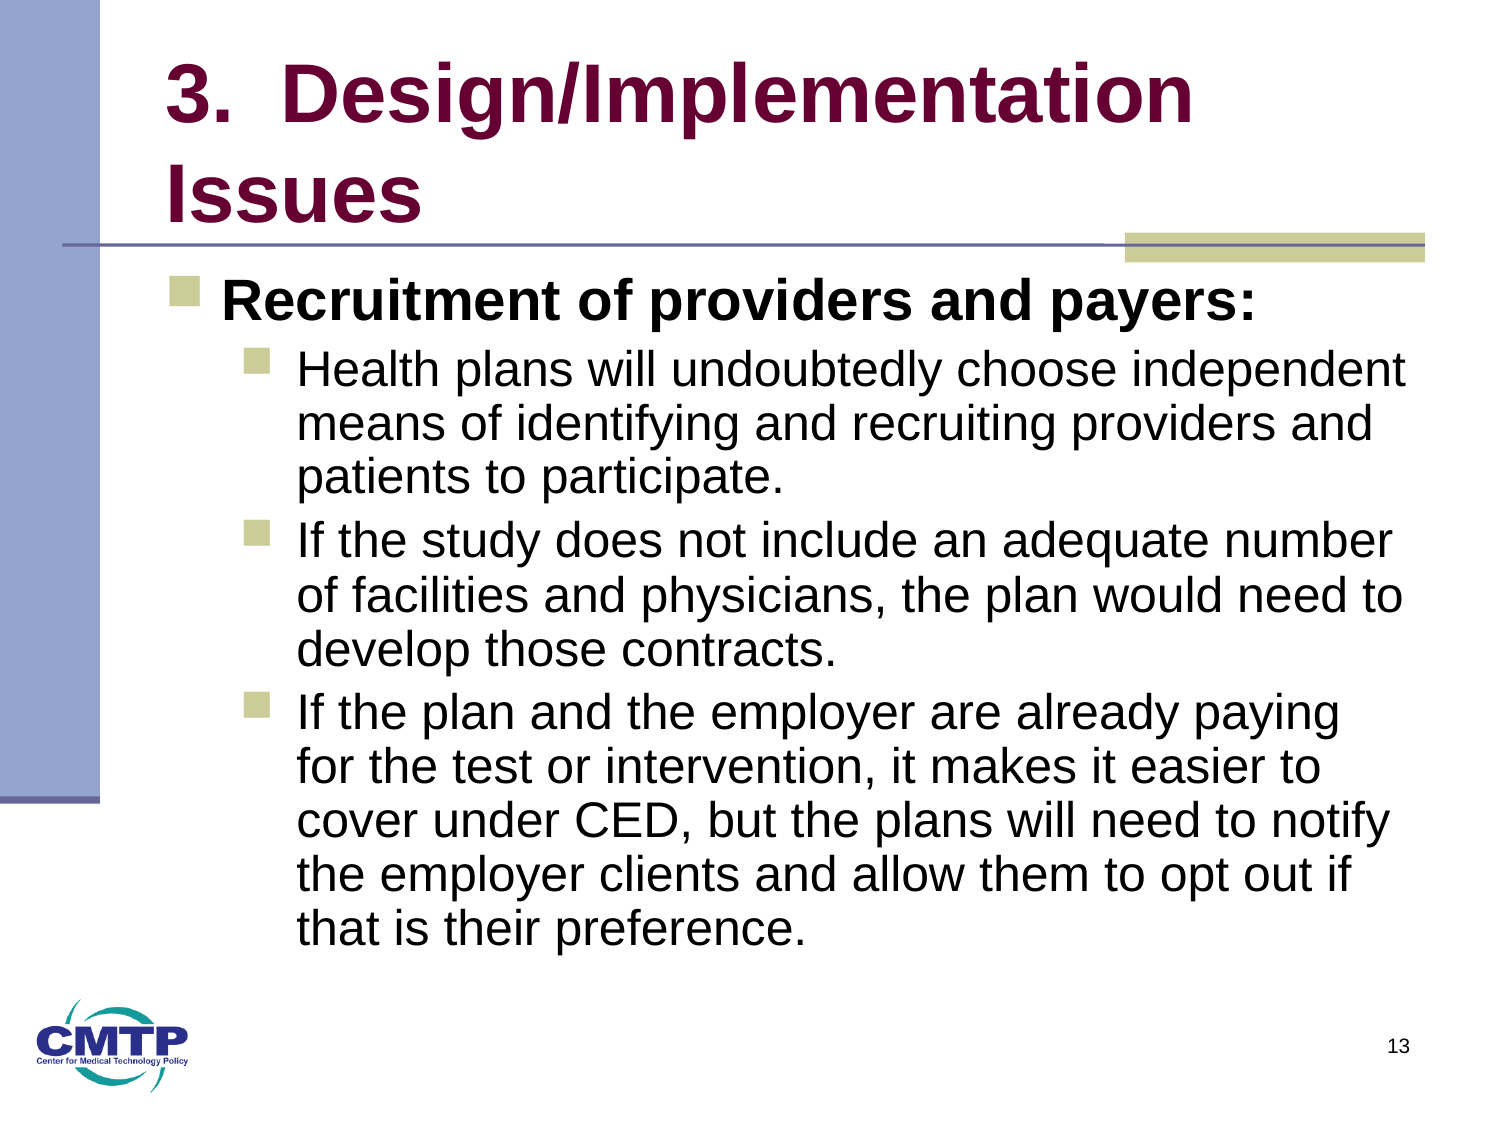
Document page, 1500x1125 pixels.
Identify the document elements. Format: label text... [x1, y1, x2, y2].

slide_number 13 [1112, 1024, 1426, 1101]
list Recruitment of providers and payers: Health plans will undoubtedly choose independent means of identifying and recruiting providers and patients to participate. If the study does not include an adequate number of facilities and physicians, the plan would need to develop those contracts. If the plan and the employer are already paying for the test or intervention, it makes it easier to cover under CED, but the plans will need to notify the employer clients and allow them to opt out if that is their preference. [149, 262, 1426, 1006]
picture [34, 999, 188, 1093]
title 3. Design/Implementation Issues [149, 45, 1426, 234]
